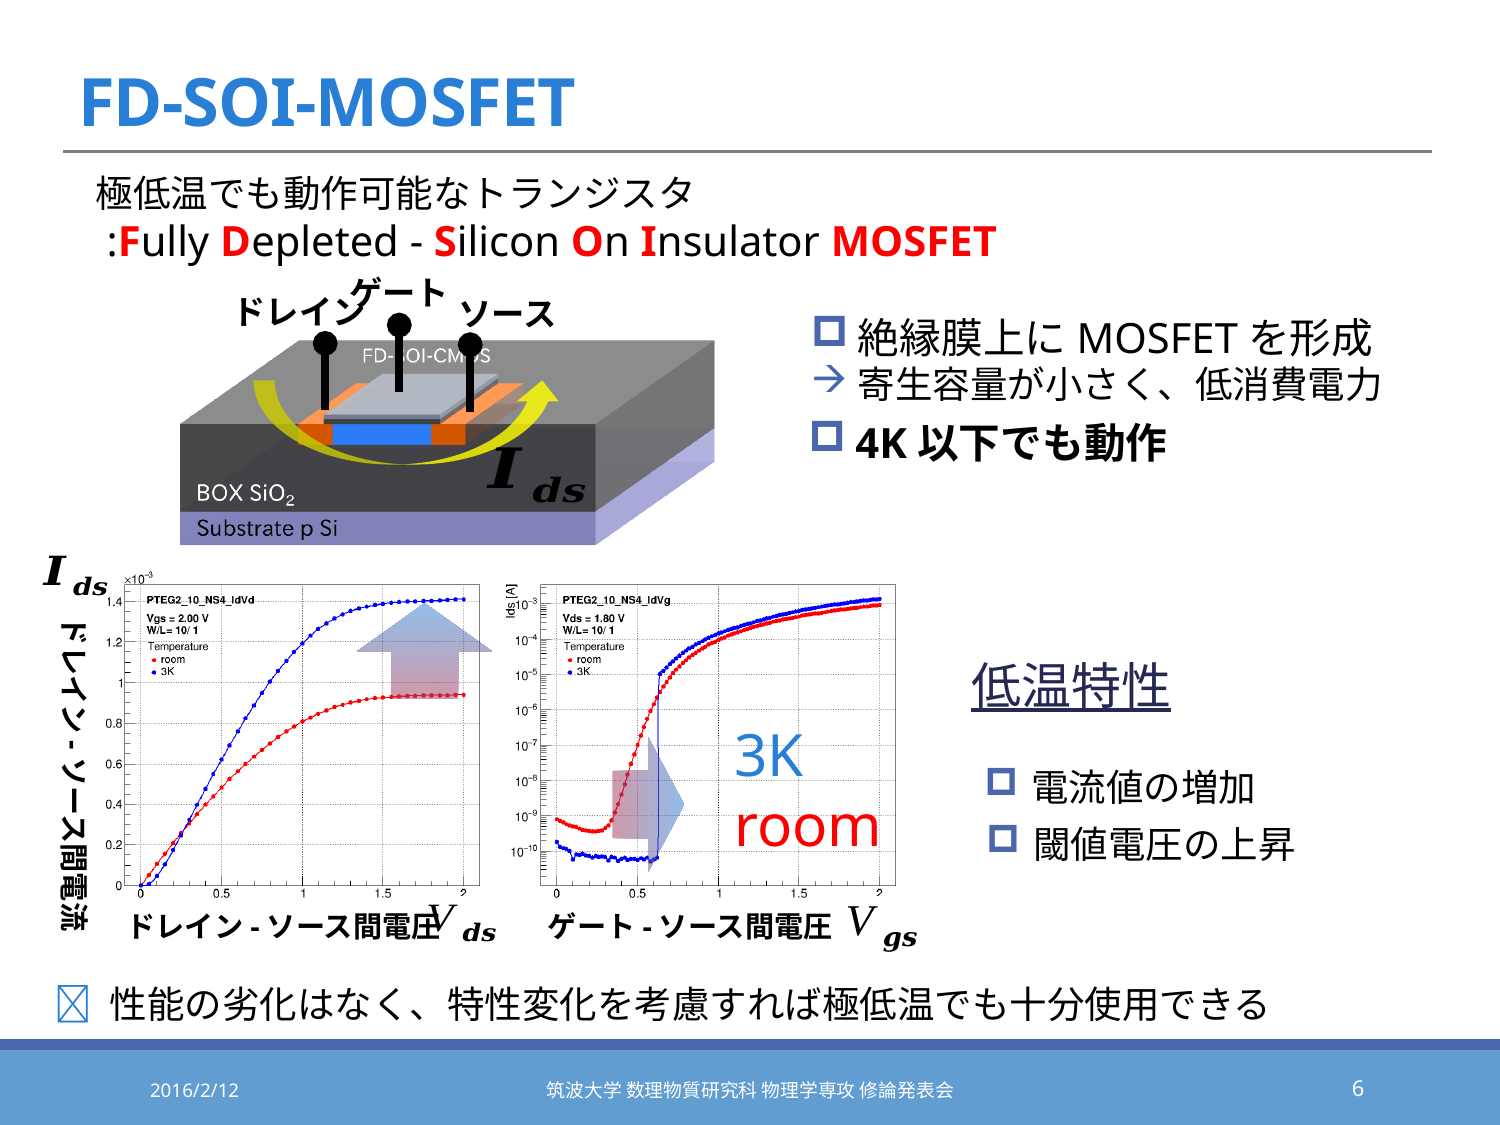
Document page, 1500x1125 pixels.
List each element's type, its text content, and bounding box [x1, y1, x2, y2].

text_box  性能の劣化はなく、特性変化を考慮すれば極低温でも十分使用できる [40, 973, 1287, 1034]
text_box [161, 263, 727, 581]
text_box ドレイン-ソース間電圧 [111, 932, 456, 951]
title FD-SOI-MOSFET [63, 47, 1433, 148]
slide_number 6 [1218, 1059, 1380, 1120]
footer 筑波大学 数理物質研究科 物理学専攻 修論発表会 [453, 1059, 1047, 1120]
text_box 閾値電圧の上昇 [971, 817, 1311, 874]
text_box 4K以下でも動作 [793, 409, 1448, 475]
text_box ドレイン-ソース間電流 [34, 602, 76, 895]
text_box 電流値の増加 [969, 756, 1353, 817]
text_box 極低温でも動作可能なトランジスタ :Fully Depleted - Silicon On Insulator MOSFET [81, 162, 1013, 273]
text_box ゲート-ソース間電圧 [533, 932, 848, 951]
text_box 低温特性 [956, 646, 1218, 722]
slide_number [135, 1059, 440, 1120]
picture [79, 546, 941, 924]
